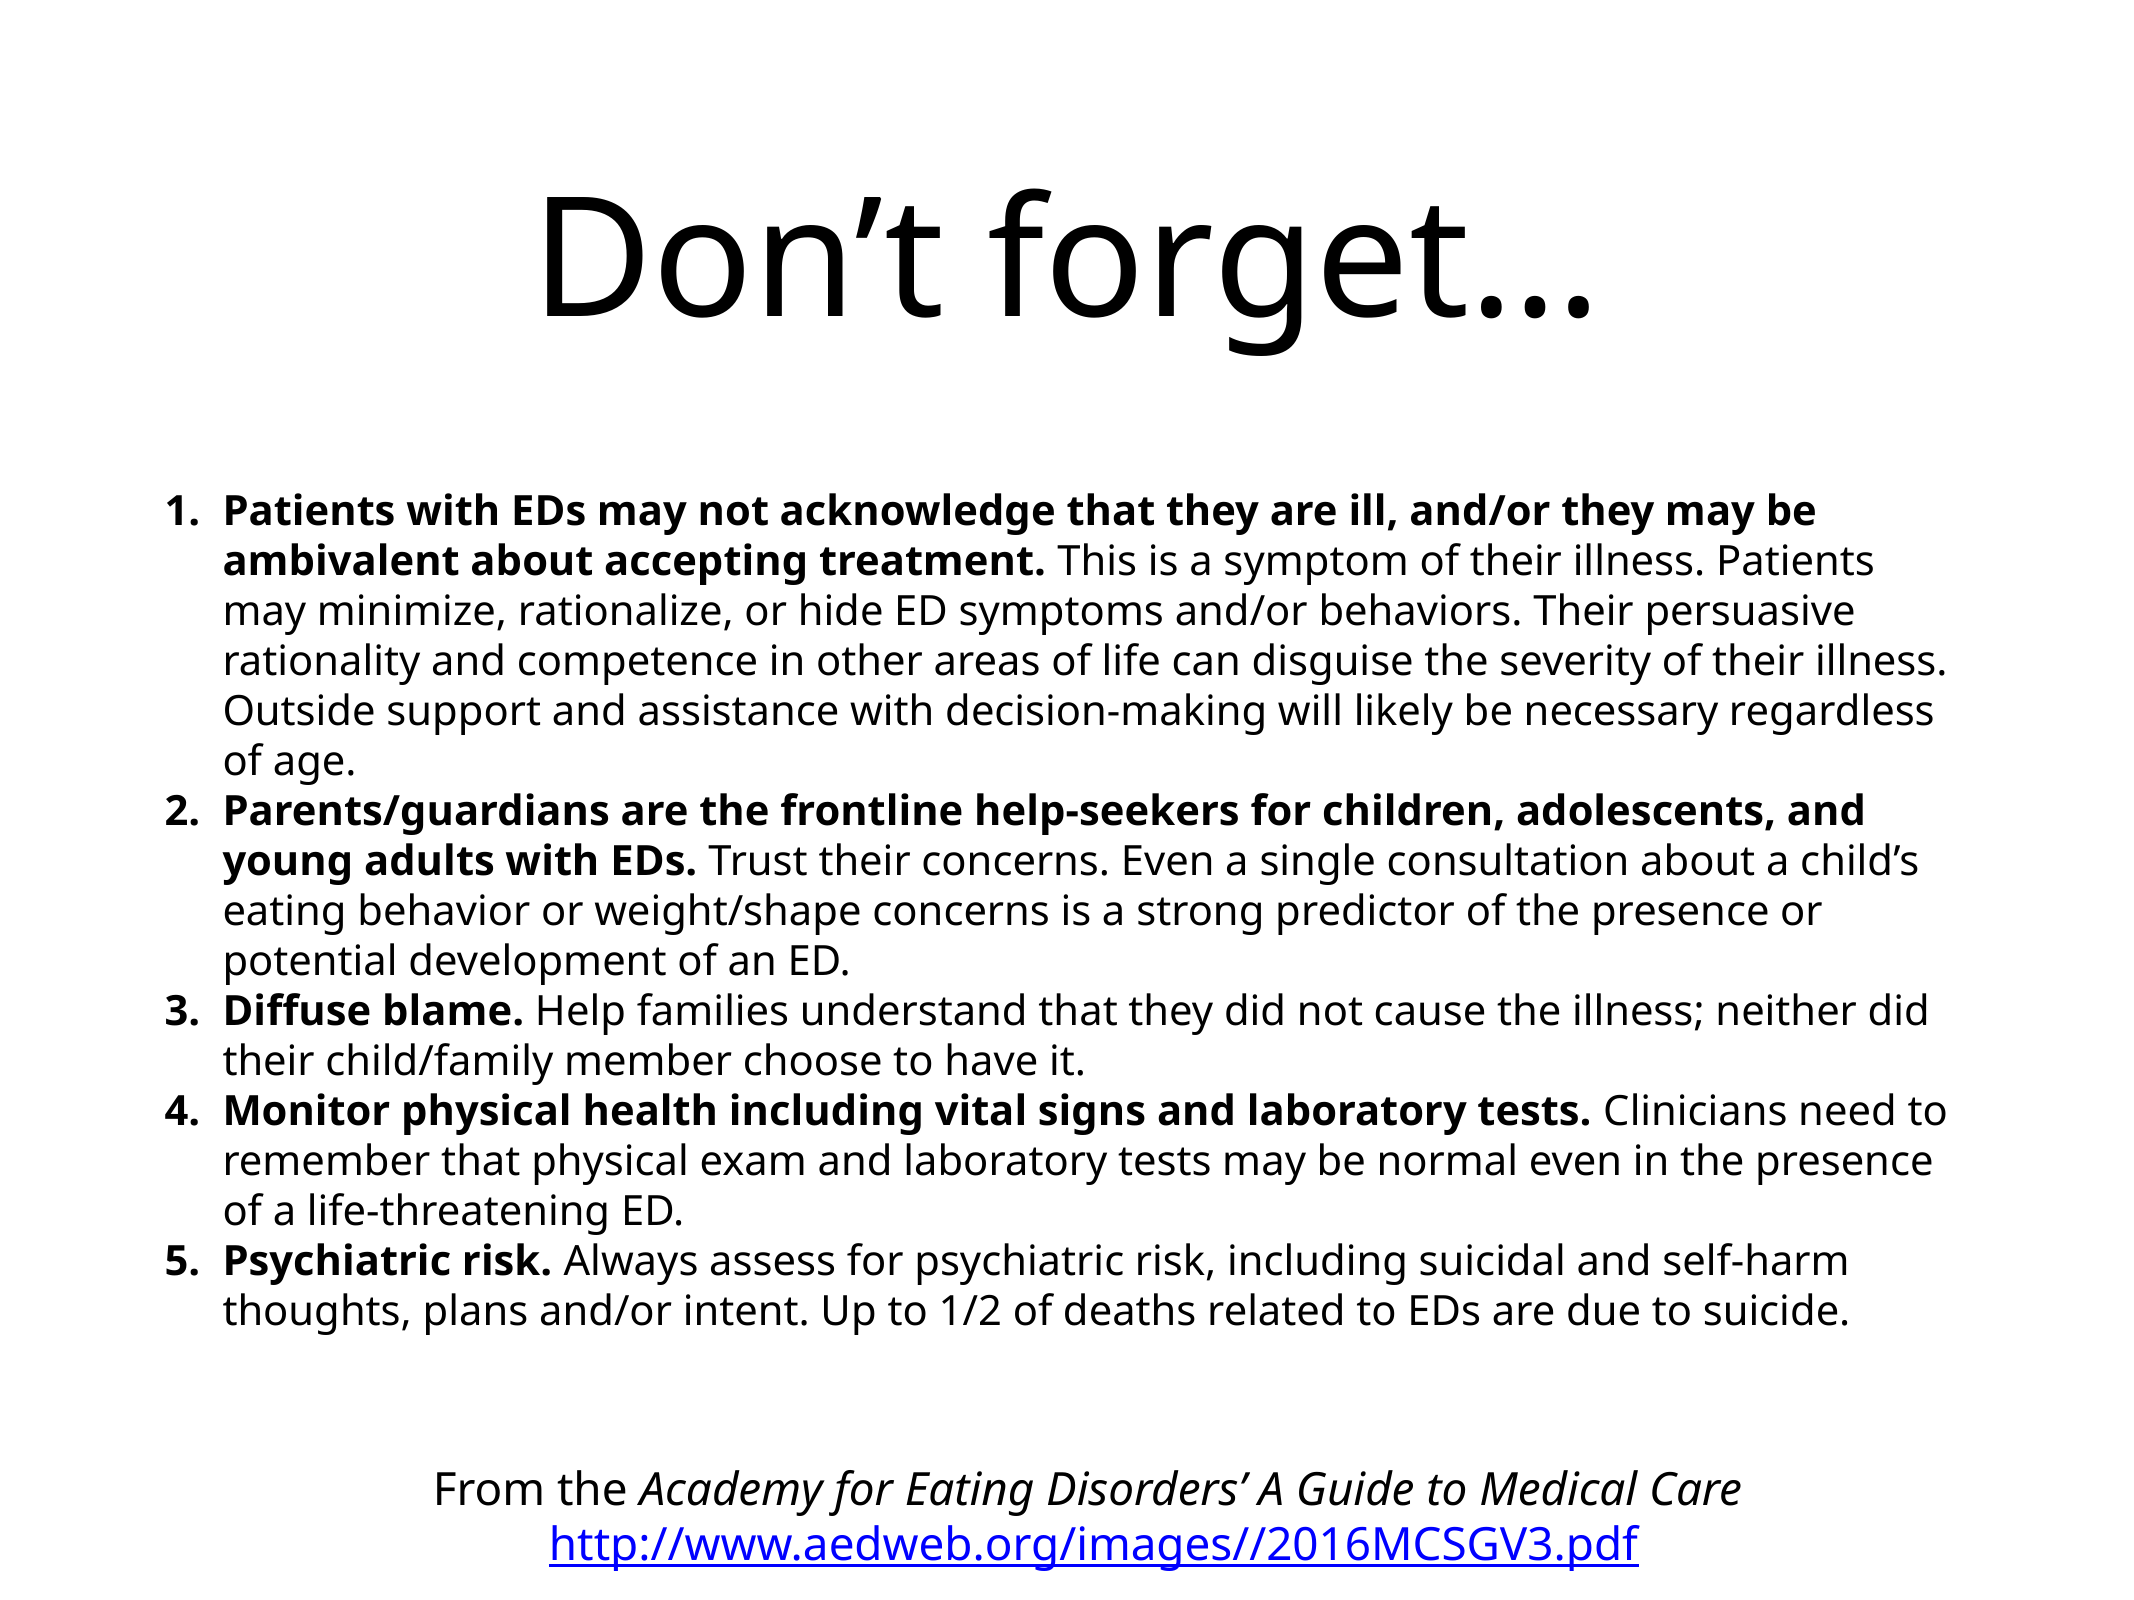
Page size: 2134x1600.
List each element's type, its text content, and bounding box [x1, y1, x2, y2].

text_box Patients with EDs may not acknowledge that they are ill, and/or they may be ambivalent about accepting treatment. This is a symptom of their illness. Patients may minimize, rationalize, or hide ED symptoms and/or behaviors. Their persuasive rationality and competence in other areas of life can disguise the severity of their illness. Outside support and assistance with decision-making will likely be necessary regardless of age. Parents/guardians are the frontline help-seekers for children, adolescents, and young adults with EDs. Trust their concerns. Even a single consultation about a child’s eating behavior or weight/shape concerns is a strong predictor of the presence or potential development of an ED. Diffuse blame. Help families understand that they did not cause the illness; neither did their child/family member choose to have it. Monitor physical health including vital signs and laboratory tests. Clinicians need to remember that physical exam and laboratory tests may be normal even in the presence of a life-threatening ED. Psychiatric risk. Always assess for psychiatric risk, including suicidal and self-harm thoughts, plans and/or intent. Up to 1/2 of deaths related to EDs are due to suicide. [156, 475, 1978, 1343]
title Don’t forget… [155, 72, 1978, 428]
text_box From the Academy for Eating Disorders’ A Guide to Medical Care http://www.aedweb.org/images//2016MCSGV3.pdf [424, 1451, 1764, 1586]
